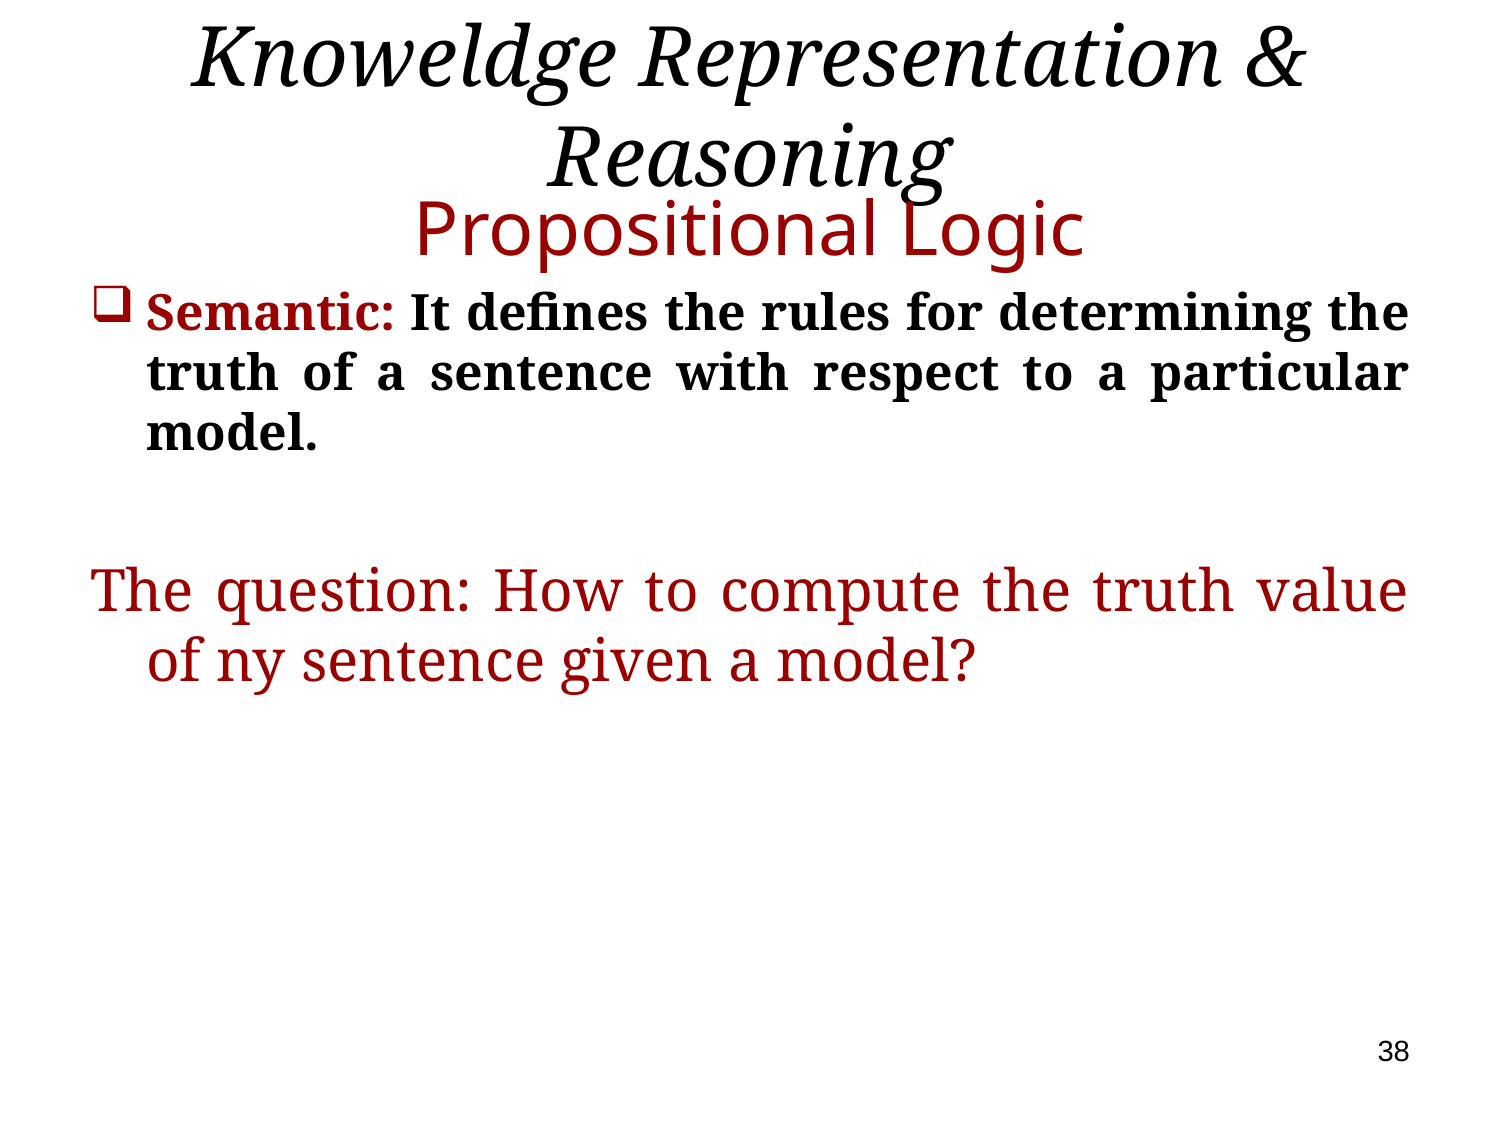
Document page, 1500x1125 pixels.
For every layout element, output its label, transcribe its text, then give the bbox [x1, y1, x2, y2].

slide_number 38 [1074, 1024, 1426, 1103]
list Propositional Logic Semantic: It defines the rules for determining the truth of a sentence with respect to a particular model. The question: How to compute the truth value of ny sentence given a model? [74, 172, 1426, 1006]
title Knoweldge Representation & Reasoning [74, 44, 1426, 162]
